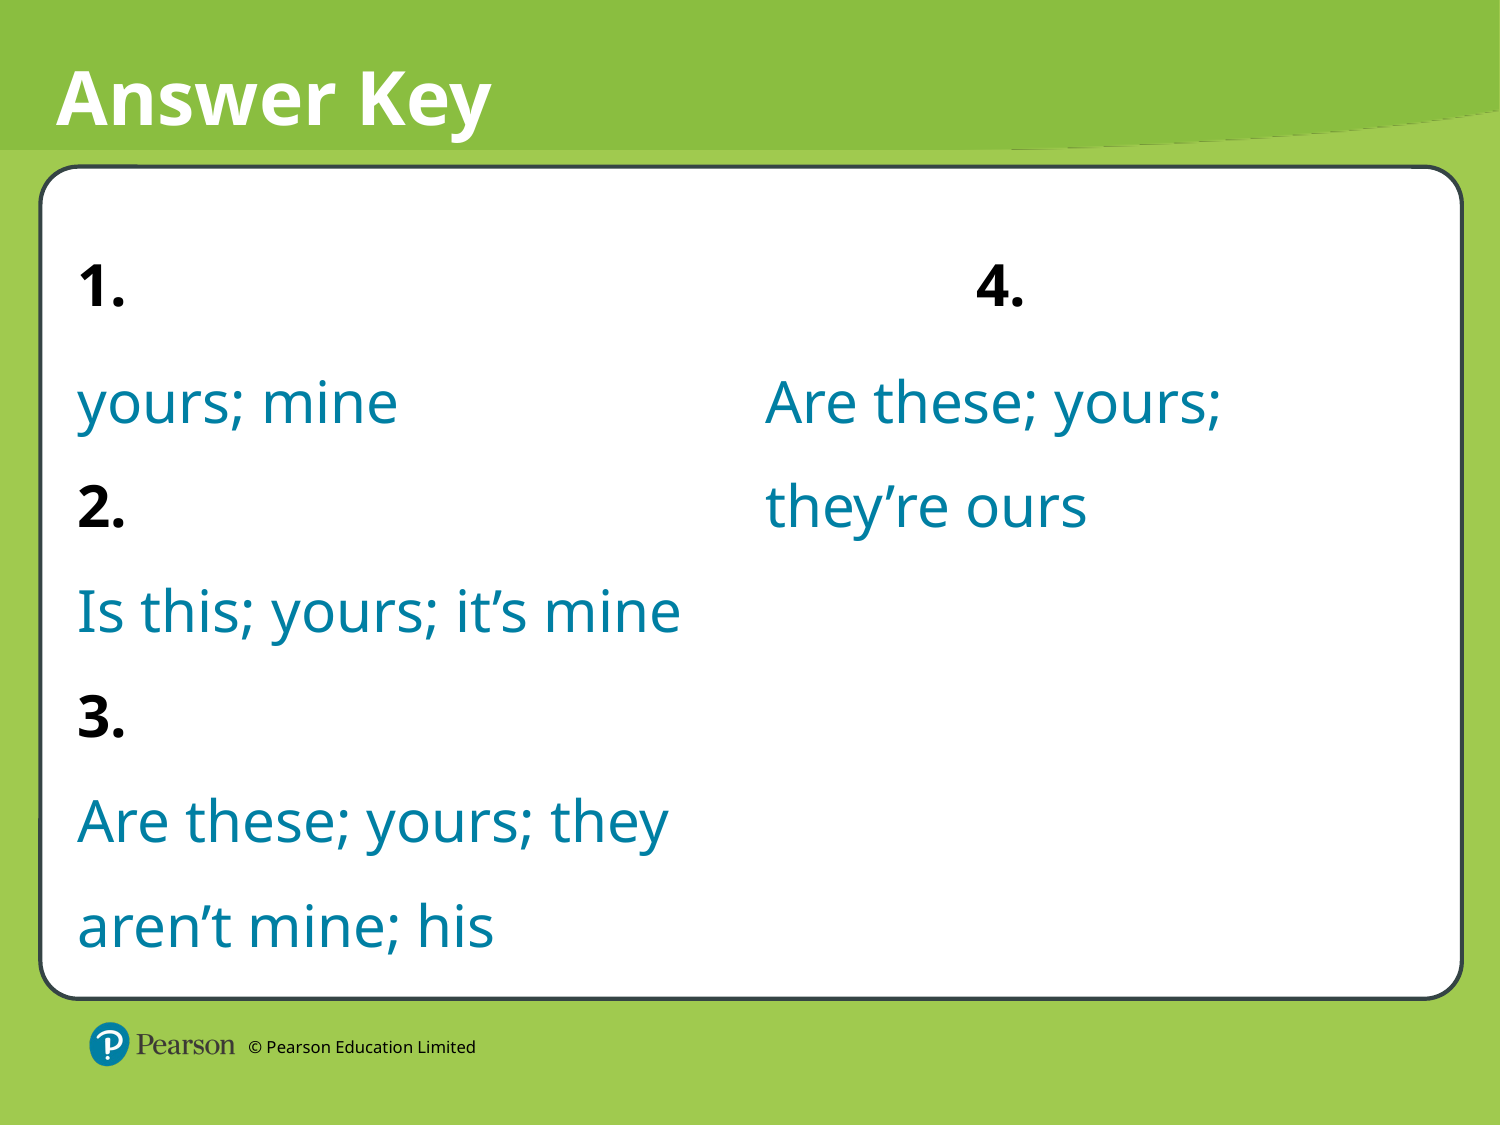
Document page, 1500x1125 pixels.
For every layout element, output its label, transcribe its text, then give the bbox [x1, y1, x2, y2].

text_box Answer Key [41, 43, 1189, 148]
text_box yours; mine 2. Is this; yours; it’s mine 3. Are these; yours; they aren’t mine; his Are these; yours; they’re ours [62, 322, 1438, 1018]
text_box 1. 4. [62, 240, 1425, 322]
picture [69, 1018, 255, 1086]
